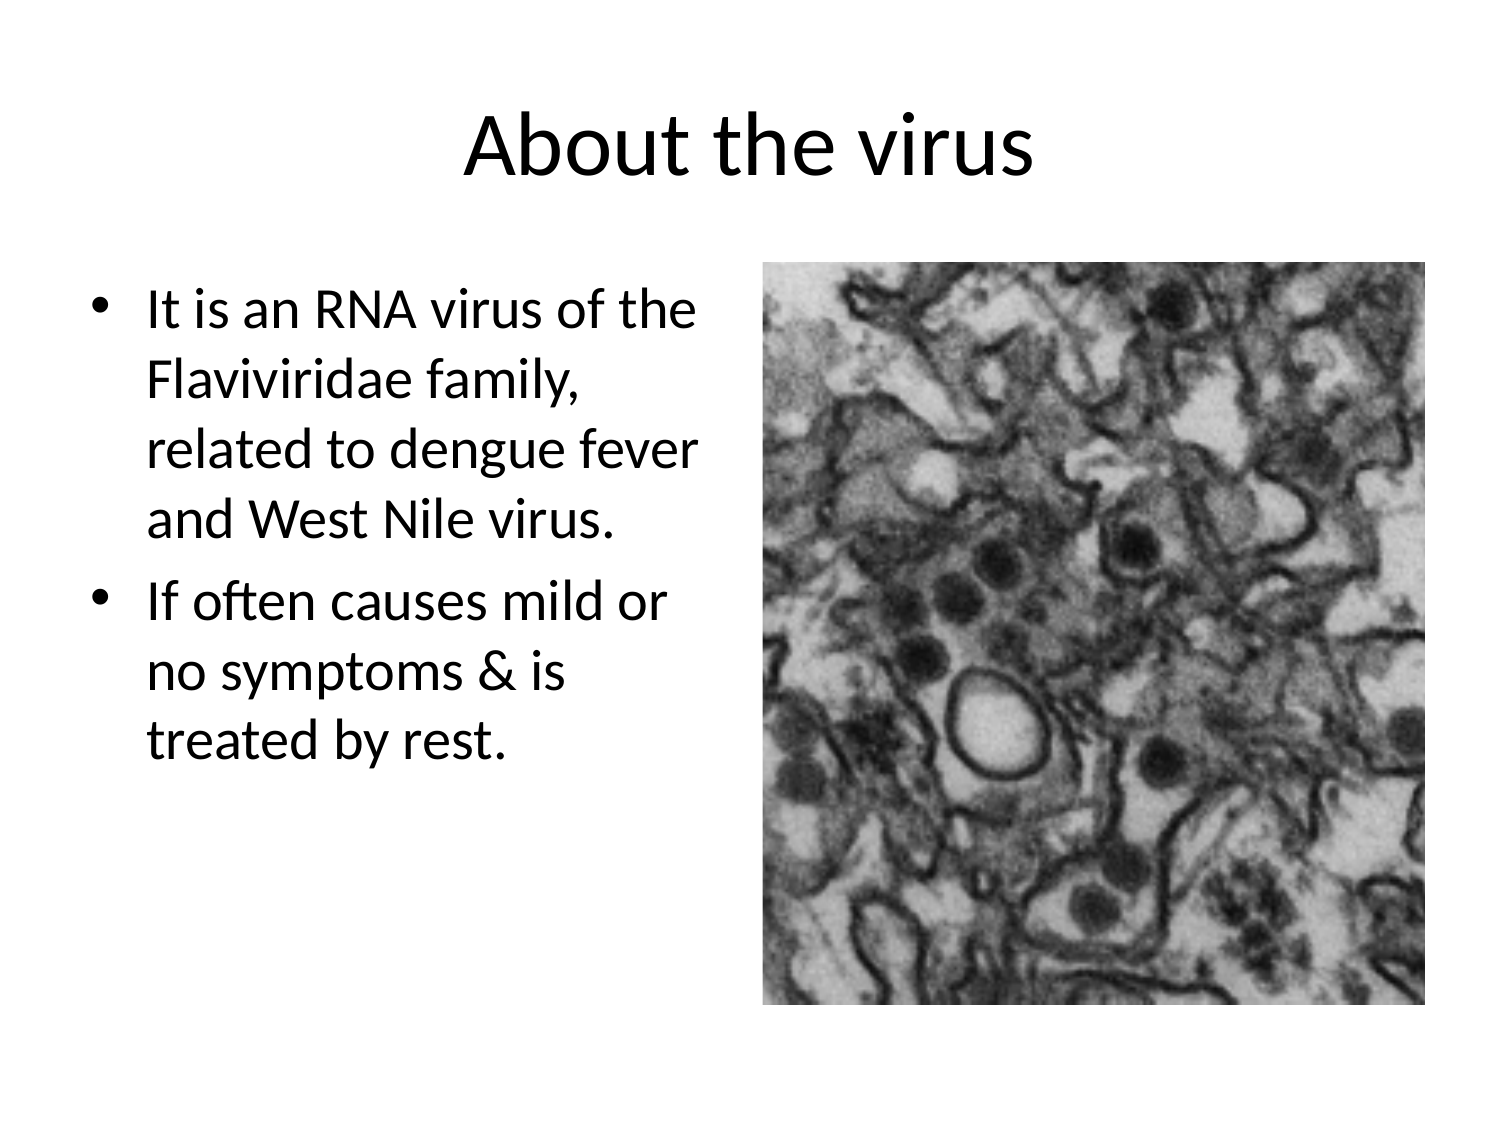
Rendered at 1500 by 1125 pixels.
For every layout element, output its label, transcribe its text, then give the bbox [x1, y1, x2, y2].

title About the virus [75, 45, 1425, 233]
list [762, 262, 1426, 1006]
list It is an RNA virus of the Flaviviridae family, related to dengue fever and West Nile virus. If often causes mild or no symptoms & is treated by rest. [75, 262, 738, 1005]
